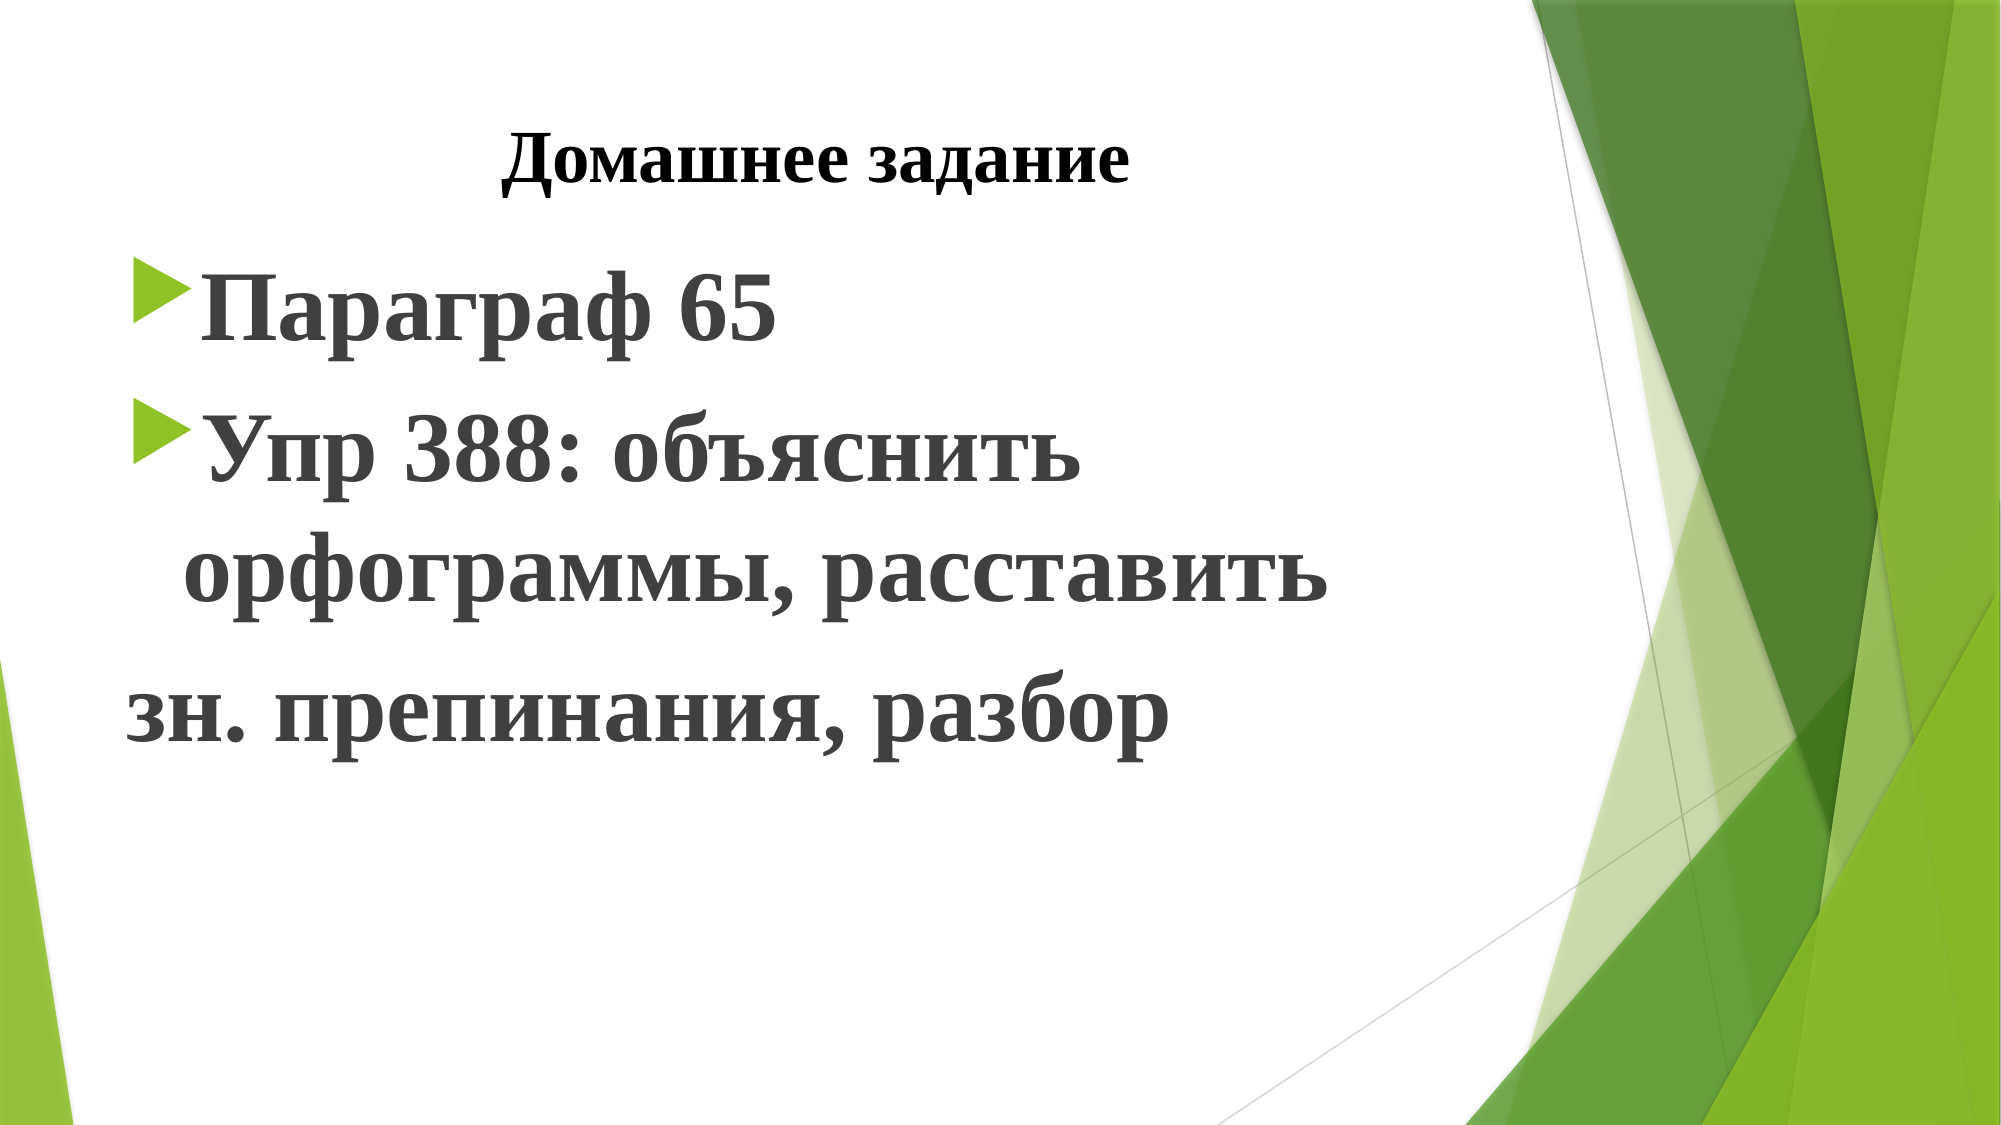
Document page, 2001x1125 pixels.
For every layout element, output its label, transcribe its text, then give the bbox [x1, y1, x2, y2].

title Домашнее задание [111, 99, 1522, 232]
list Параграф 65 Упр 388: объяснить орфограммы, расставить зн. препинания, разбор [111, 232, 1522, 992]
